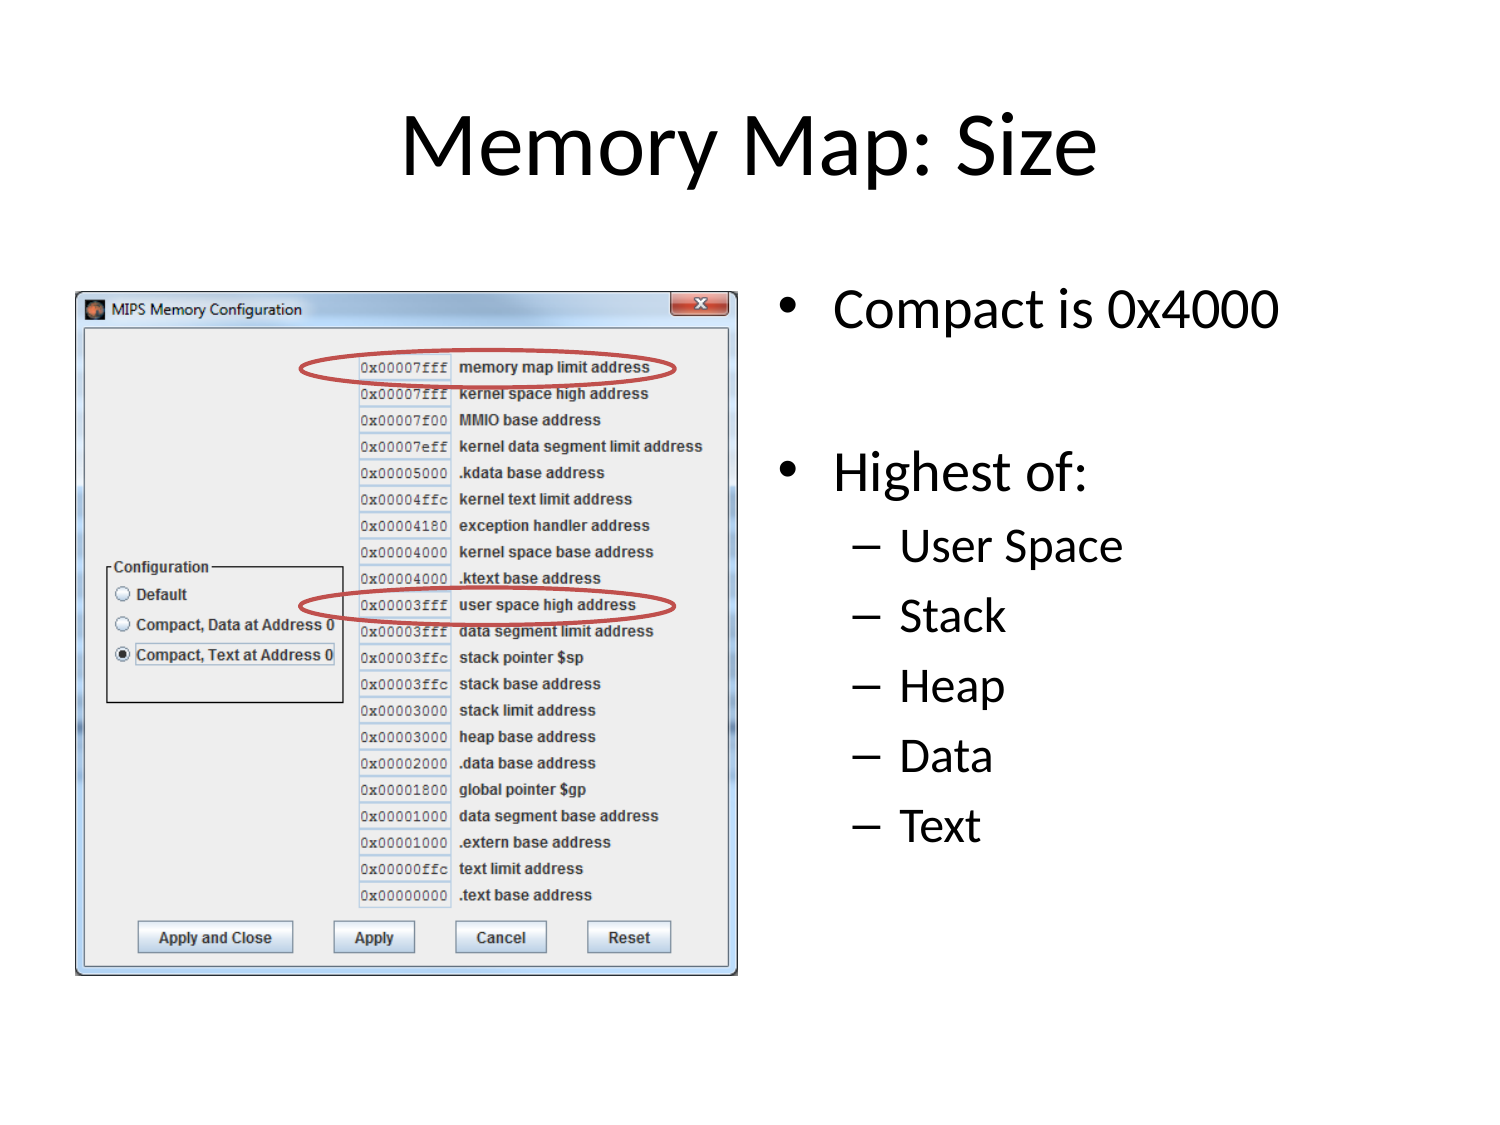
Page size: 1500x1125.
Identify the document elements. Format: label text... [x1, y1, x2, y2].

title Memory Map: Size [75, 45, 1425, 233]
list Compact is 0x4000 Highest of: User Space Stack Heap Data Text [762, 262, 1425, 1005]
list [74, 291, 738, 976]
